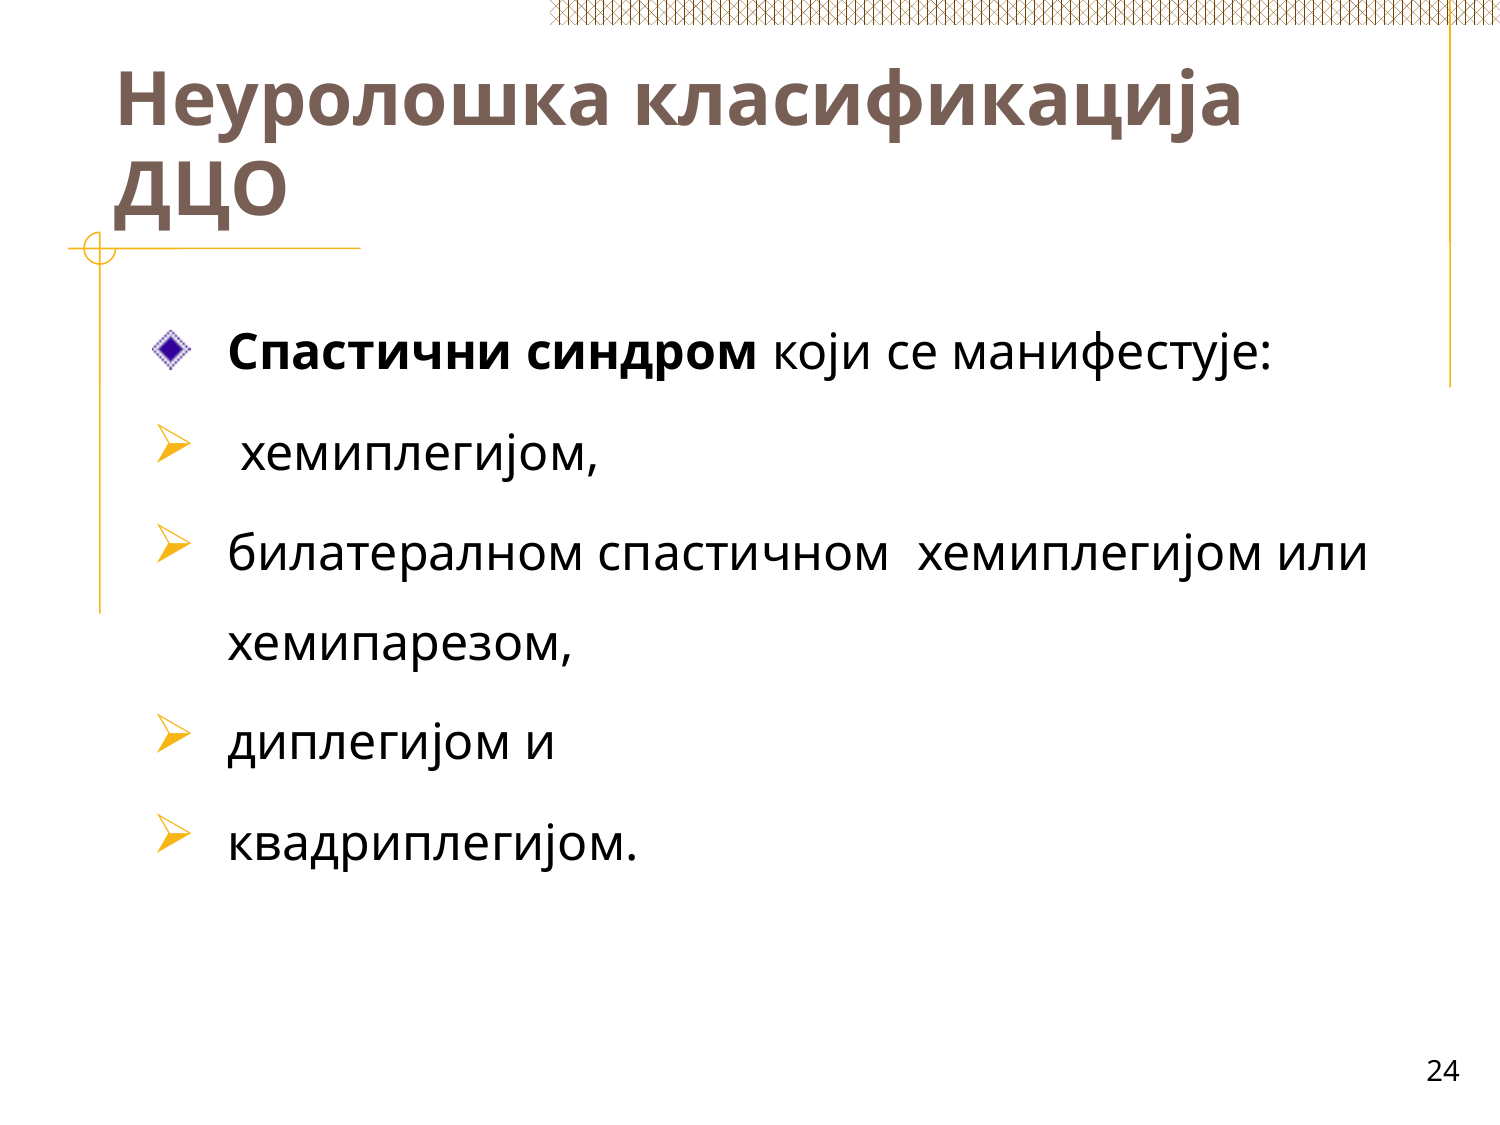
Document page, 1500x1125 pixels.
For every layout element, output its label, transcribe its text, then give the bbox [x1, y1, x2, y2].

picture [152, 330, 191, 370]
title Неуролошка класификација ДЦО [99, 49, 1376, 238]
list Спастични синдром који се манифестује: хемиплегијом, билатералном спастичном хемиплегијом или хемипарезом, диплегијом и квадриплегијом. [137, 312, 1413, 988]
slide_number 24 [1162, 1025, 1475, 1100]
